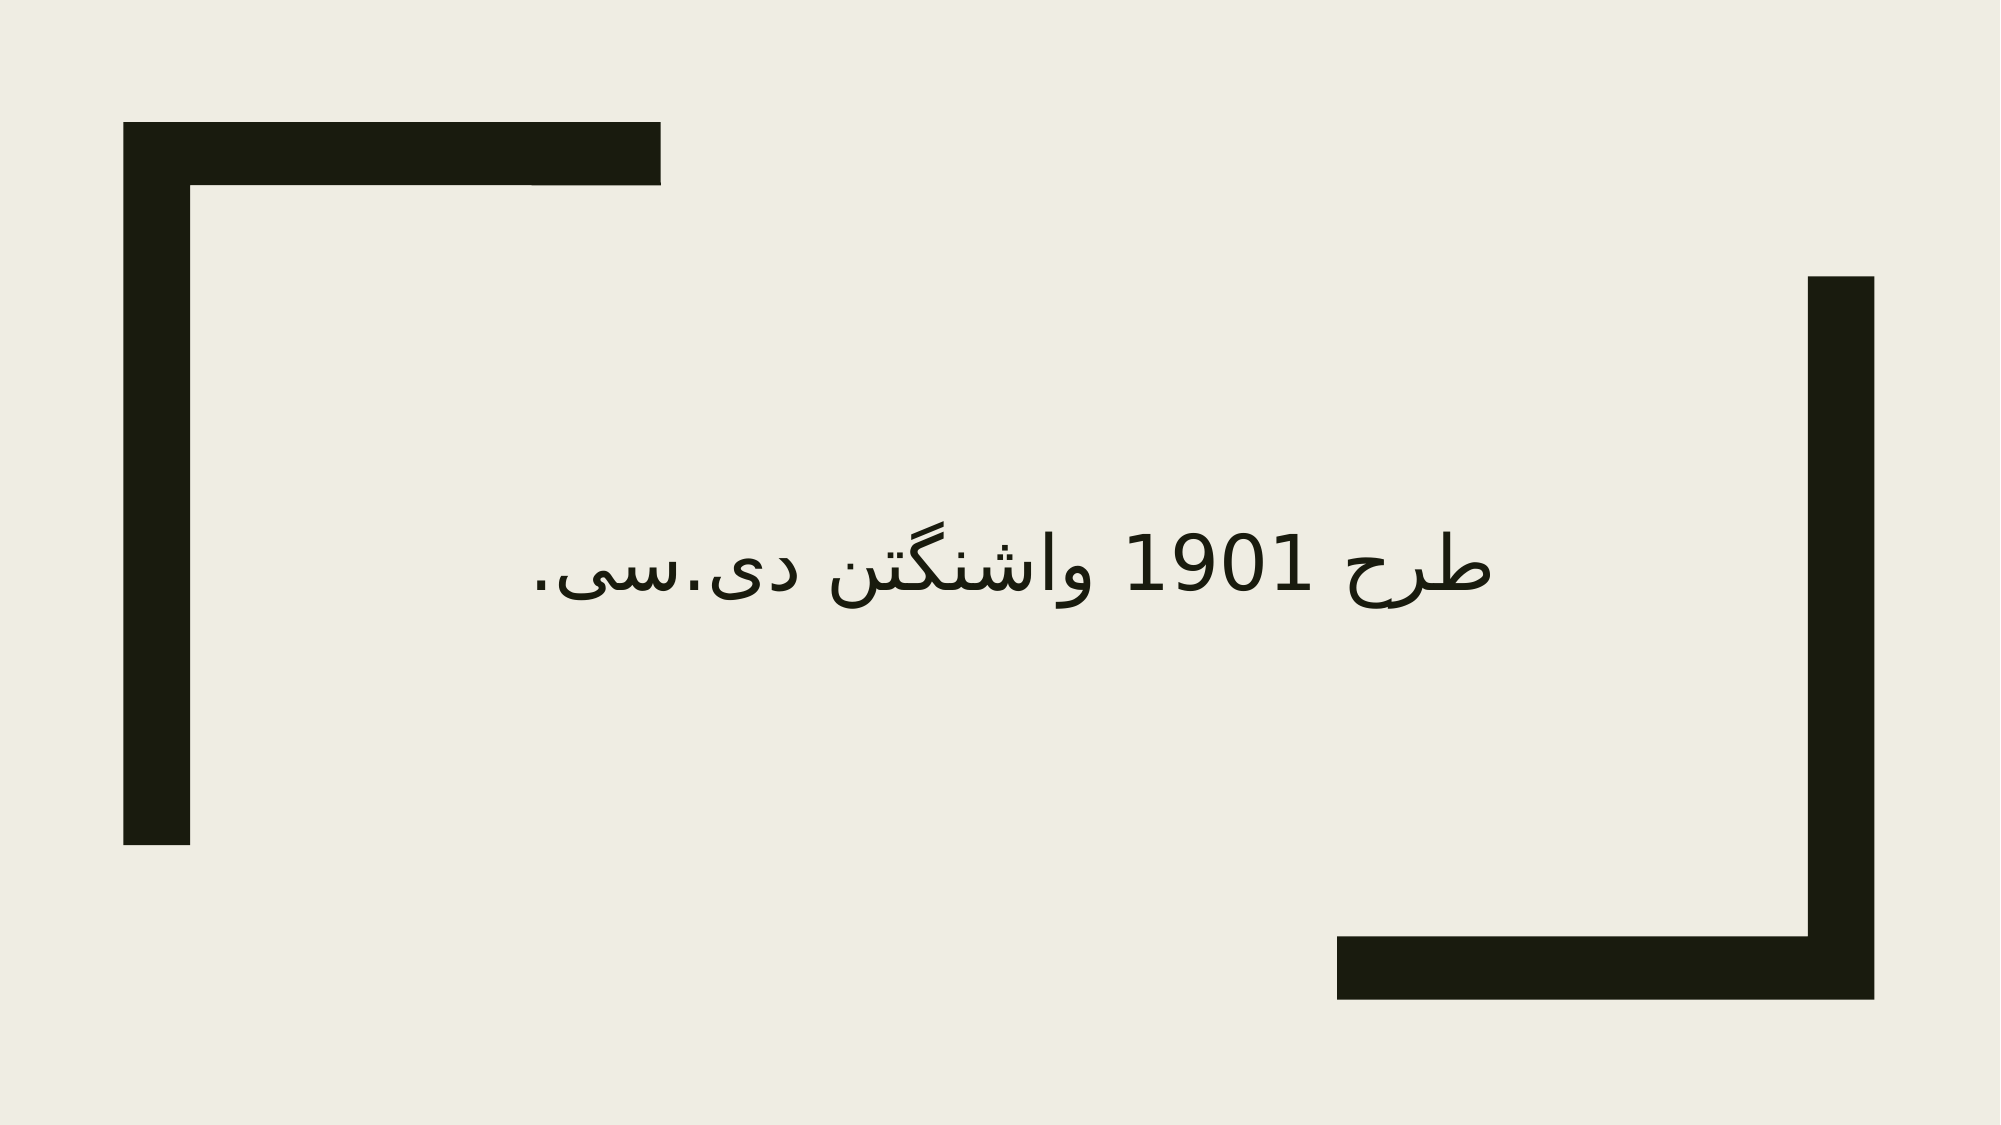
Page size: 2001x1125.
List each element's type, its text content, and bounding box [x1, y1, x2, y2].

subtitle طرح 1901 واشنگتن دی.سی. [452, 494, 1573, 673]
